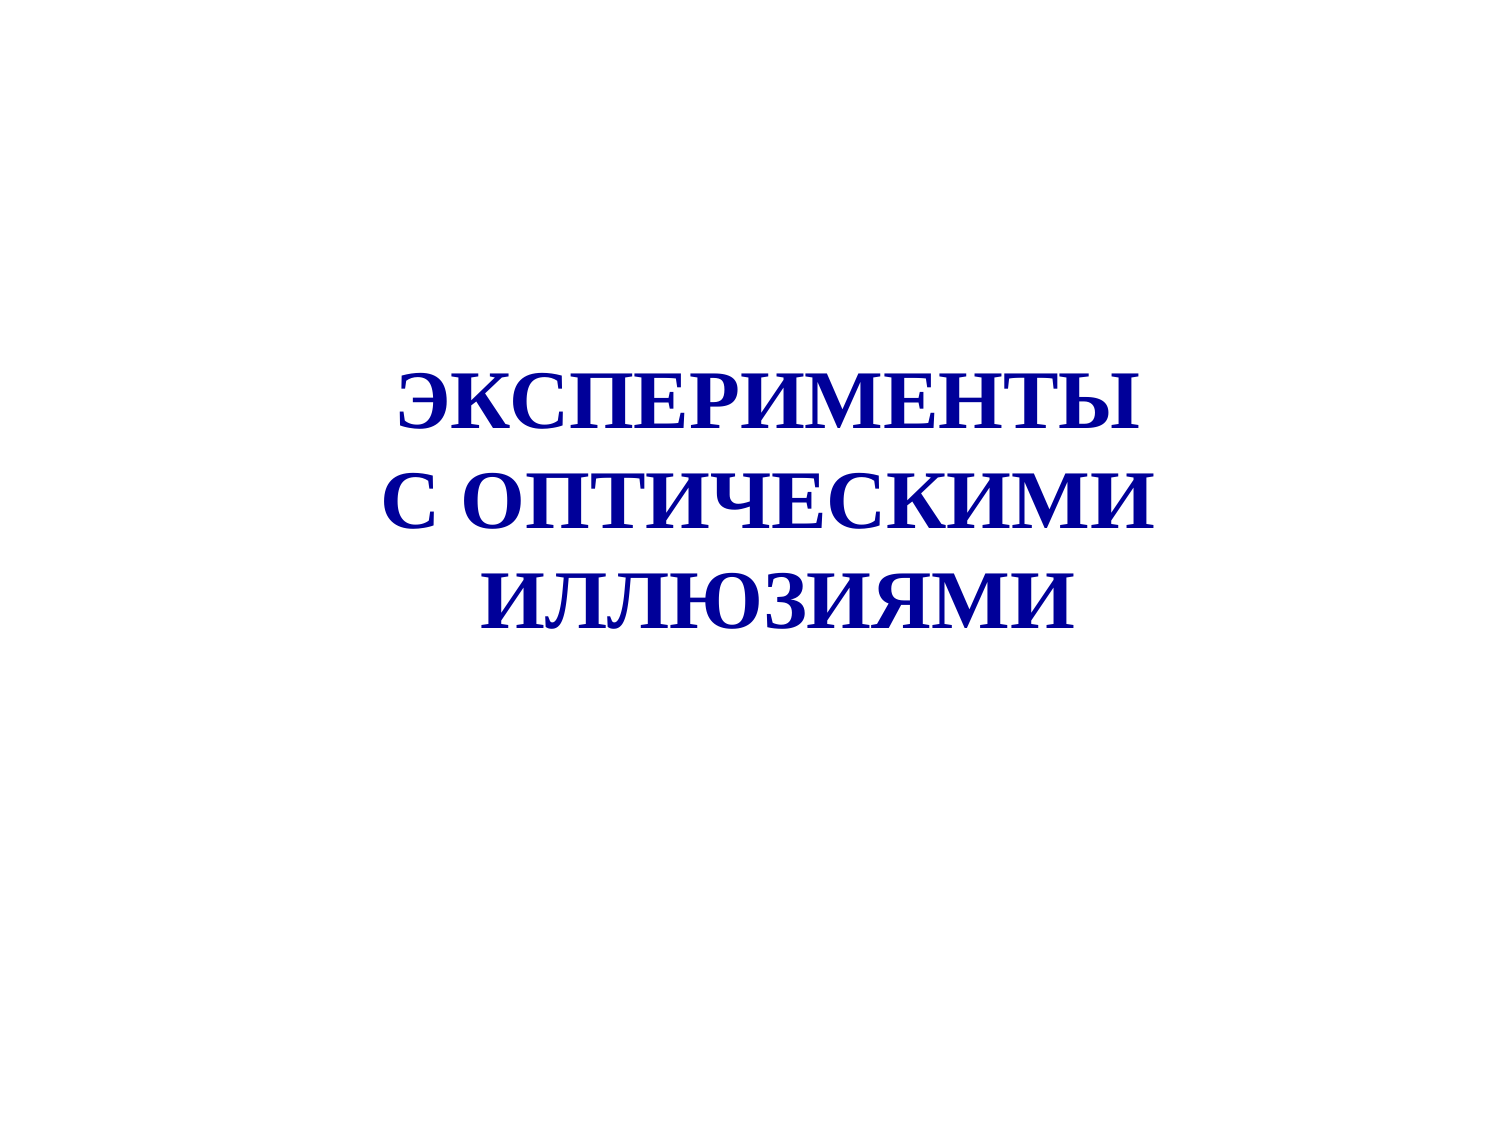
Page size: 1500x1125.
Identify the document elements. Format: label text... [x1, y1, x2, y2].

text_box ЭКСПЕРИМЕНТЫ С оптическими ИЛЛЮЗИЯМИ [364, 338, 1191, 653]
